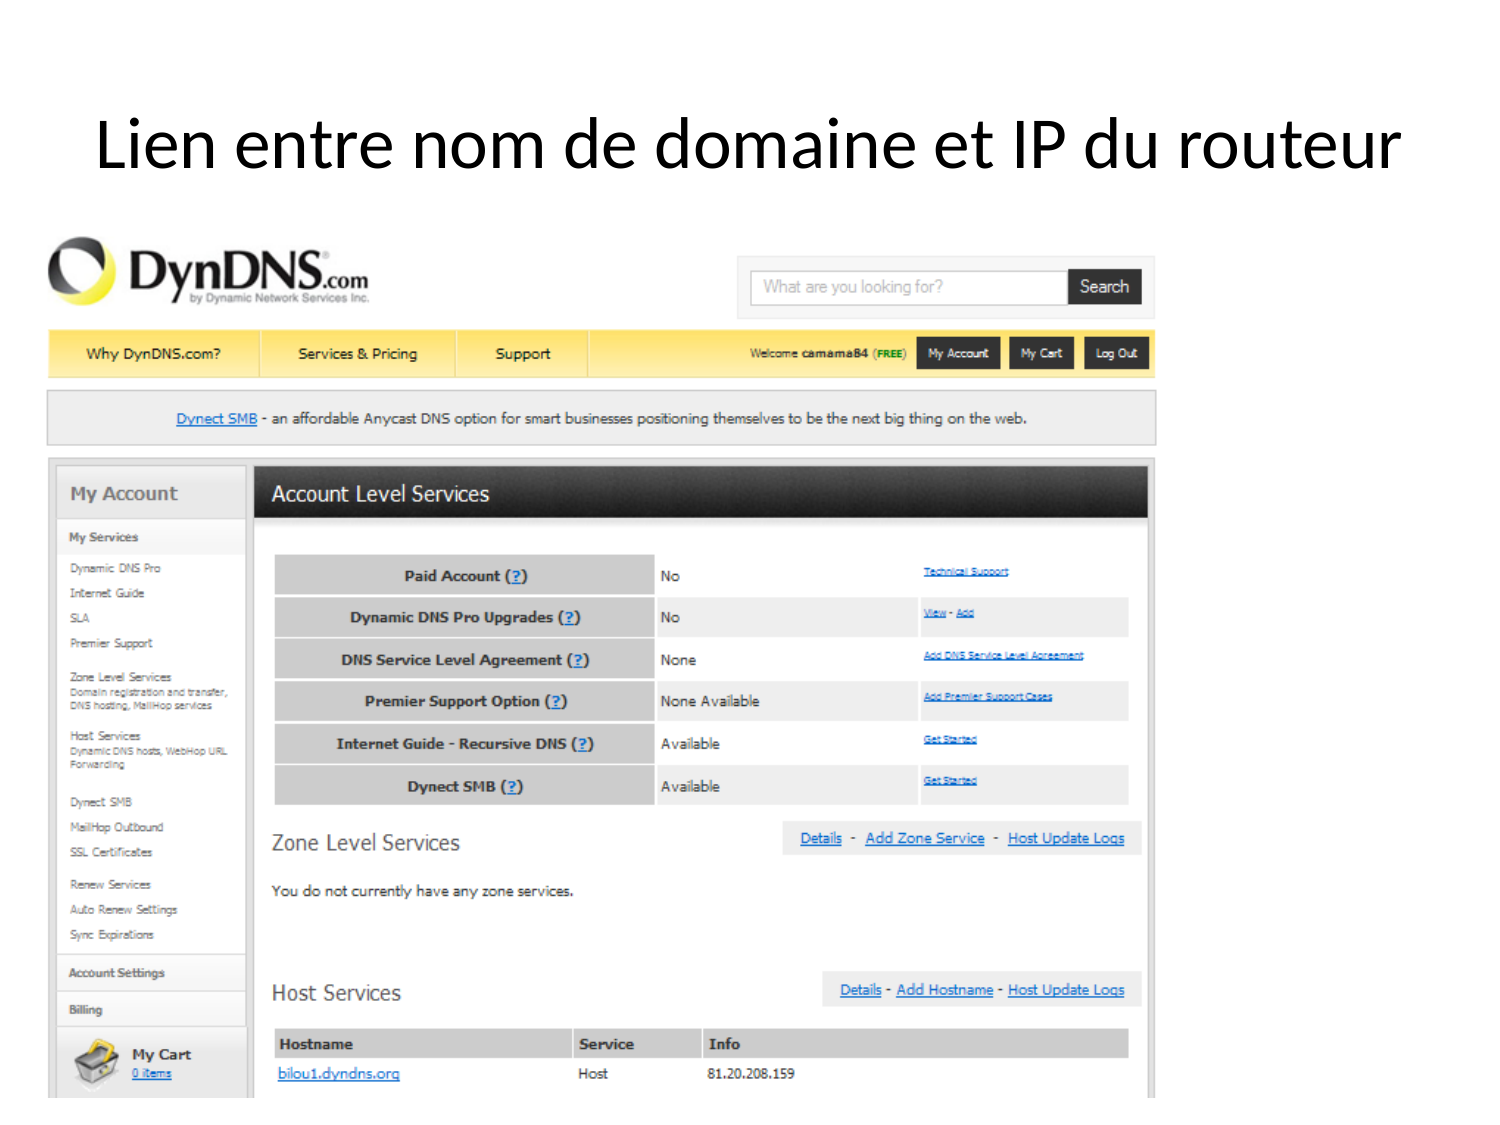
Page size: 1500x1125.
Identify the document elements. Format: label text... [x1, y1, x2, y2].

picture [41, 231, 1170, 1099]
title Lien entre nom de domaine et IP du routeur [75, 45, 1425, 233]
